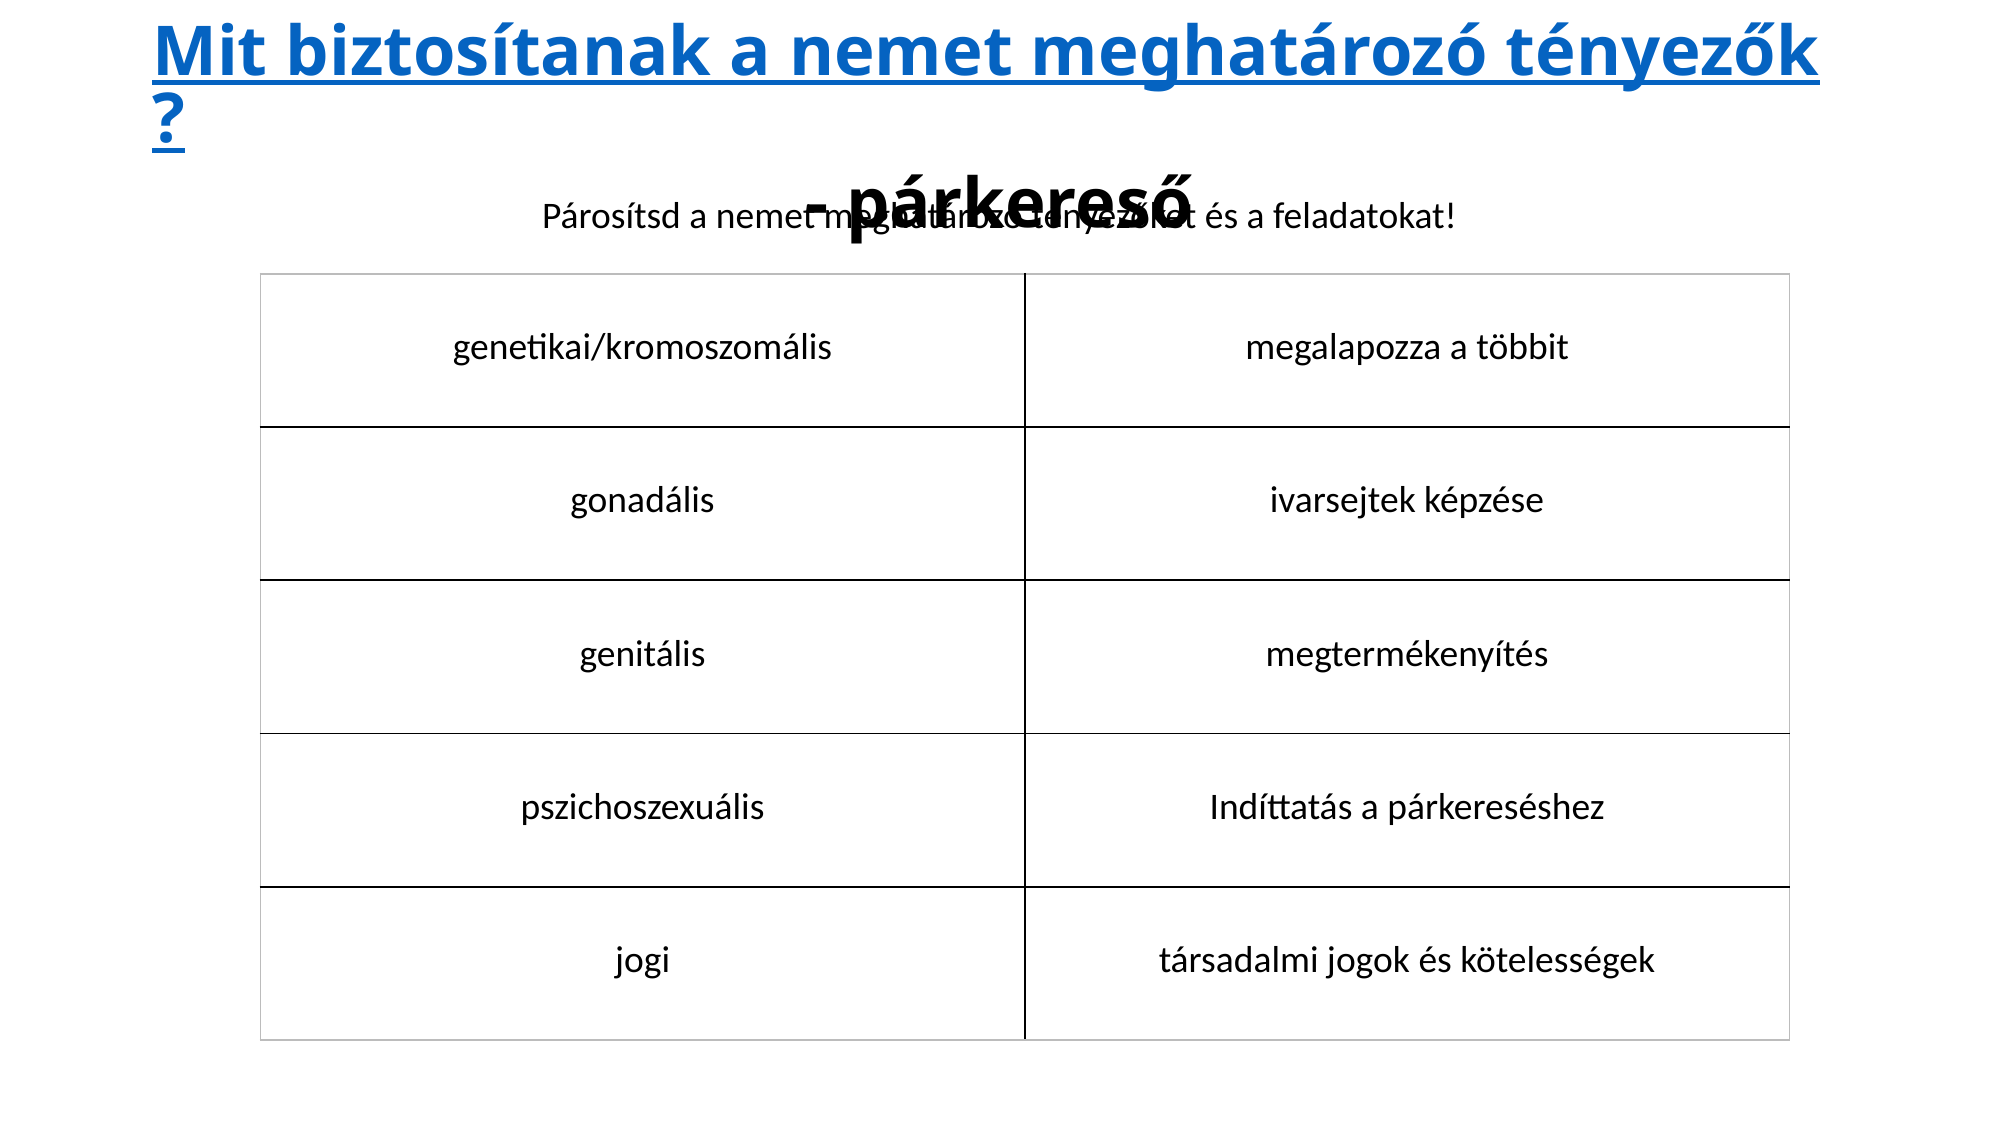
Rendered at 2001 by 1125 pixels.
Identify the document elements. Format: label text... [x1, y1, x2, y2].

table_cell gonadális [261, 428, 1024, 579]
title Mit biztosítanak a nemet meghatározó tényezők? - párkereső [137, 0, 1863, 184]
table_cell Indíttatás a párkereséshez [1026, 734, 1789, 886]
table_cell jogi [261, 888, 1024, 1039]
table_cell megtermékenyítés [1026, 581, 1789, 733]
table_cell genitális [261, 581, 1024, 733]
table_header megalapozza a többit [1026, 275, 1789, 426]
table_cell ivarsejtek képzése [1026, 428, 1789, 579]
table_header genetikai/kromoszomális [261, 275, 1024, 426]
table_cell társadalmi jogok és kötelességek [1026, 888, 1789, 1039]
text_box Párosítsd a nemet meghatározó tényezőket és a feladatokat! [499, 183, 1501, 244]
table_cell pszichoszexuális [261, 734, 1024, 886]
